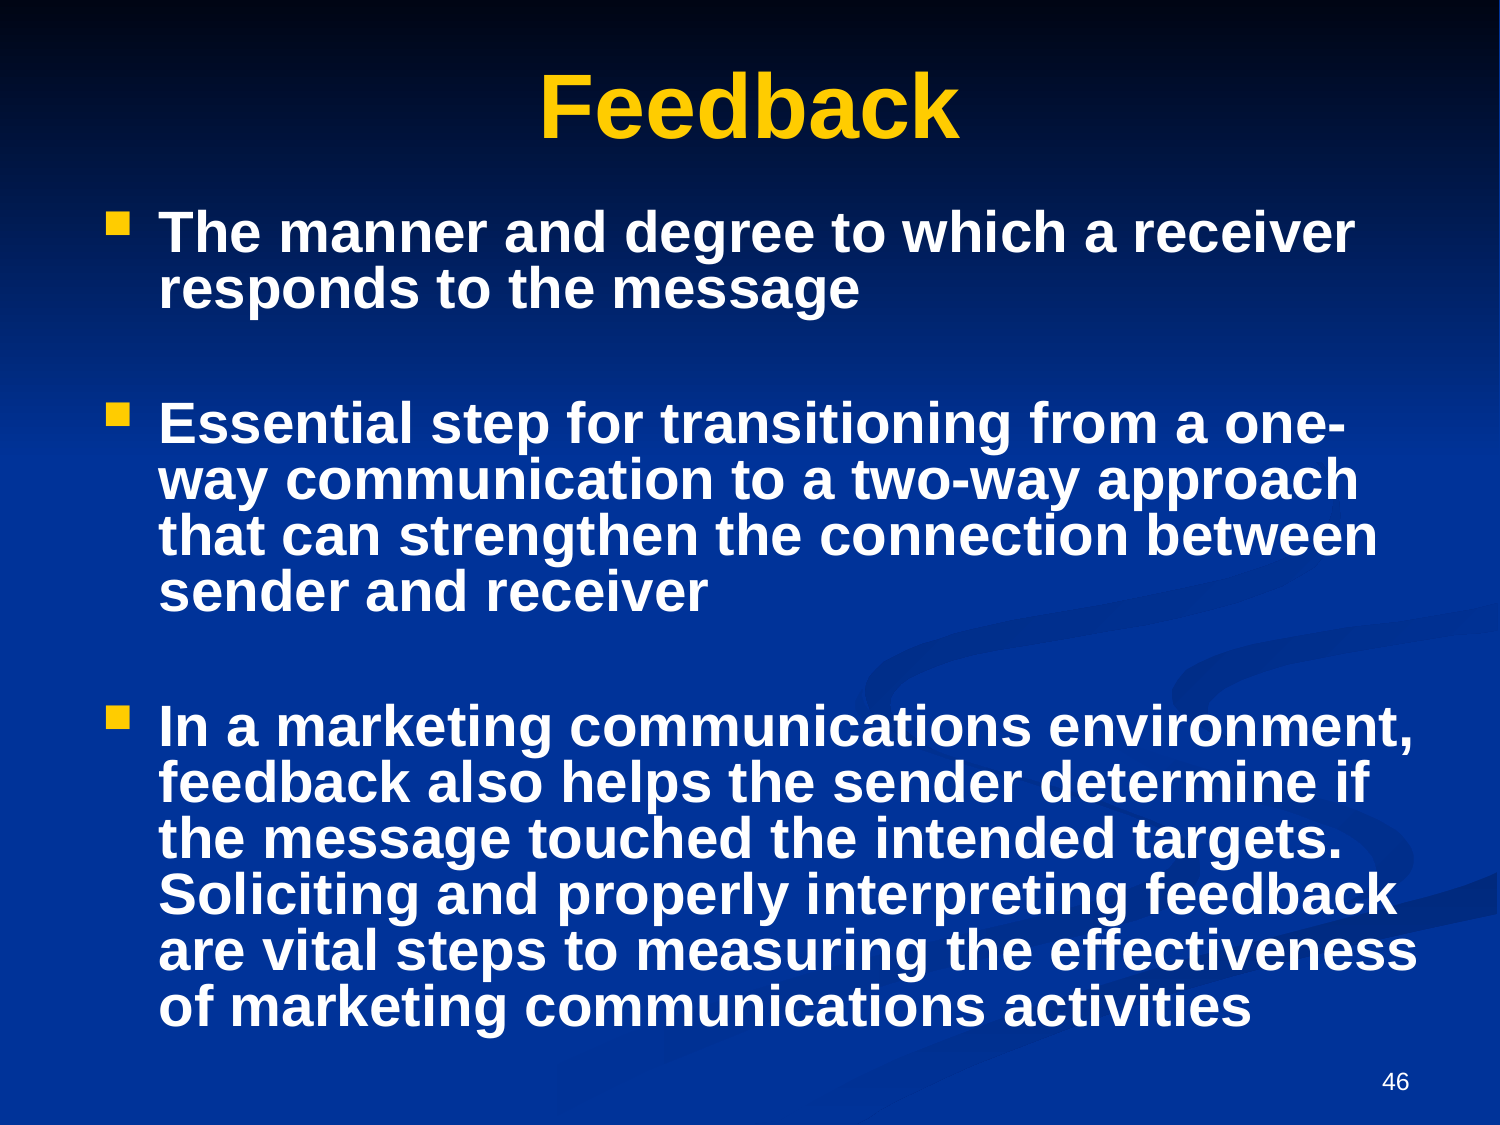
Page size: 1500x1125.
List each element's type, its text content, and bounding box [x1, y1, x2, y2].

list The manner and degree to which a receiver responds to the message Essential step for transitioning from a one-way communication to a two-way approach that can strengthen the connection between sender and receiver In a marketing communications environment, feedback also helps the sender determine if the message touched the intended targets. Soliciting and properly interpreting feedback are vital steps to measuring the effectiveness of marketing communications activities [87, 199, 1438, 1125]
title Feedback [74, 44, 1426, 160]
